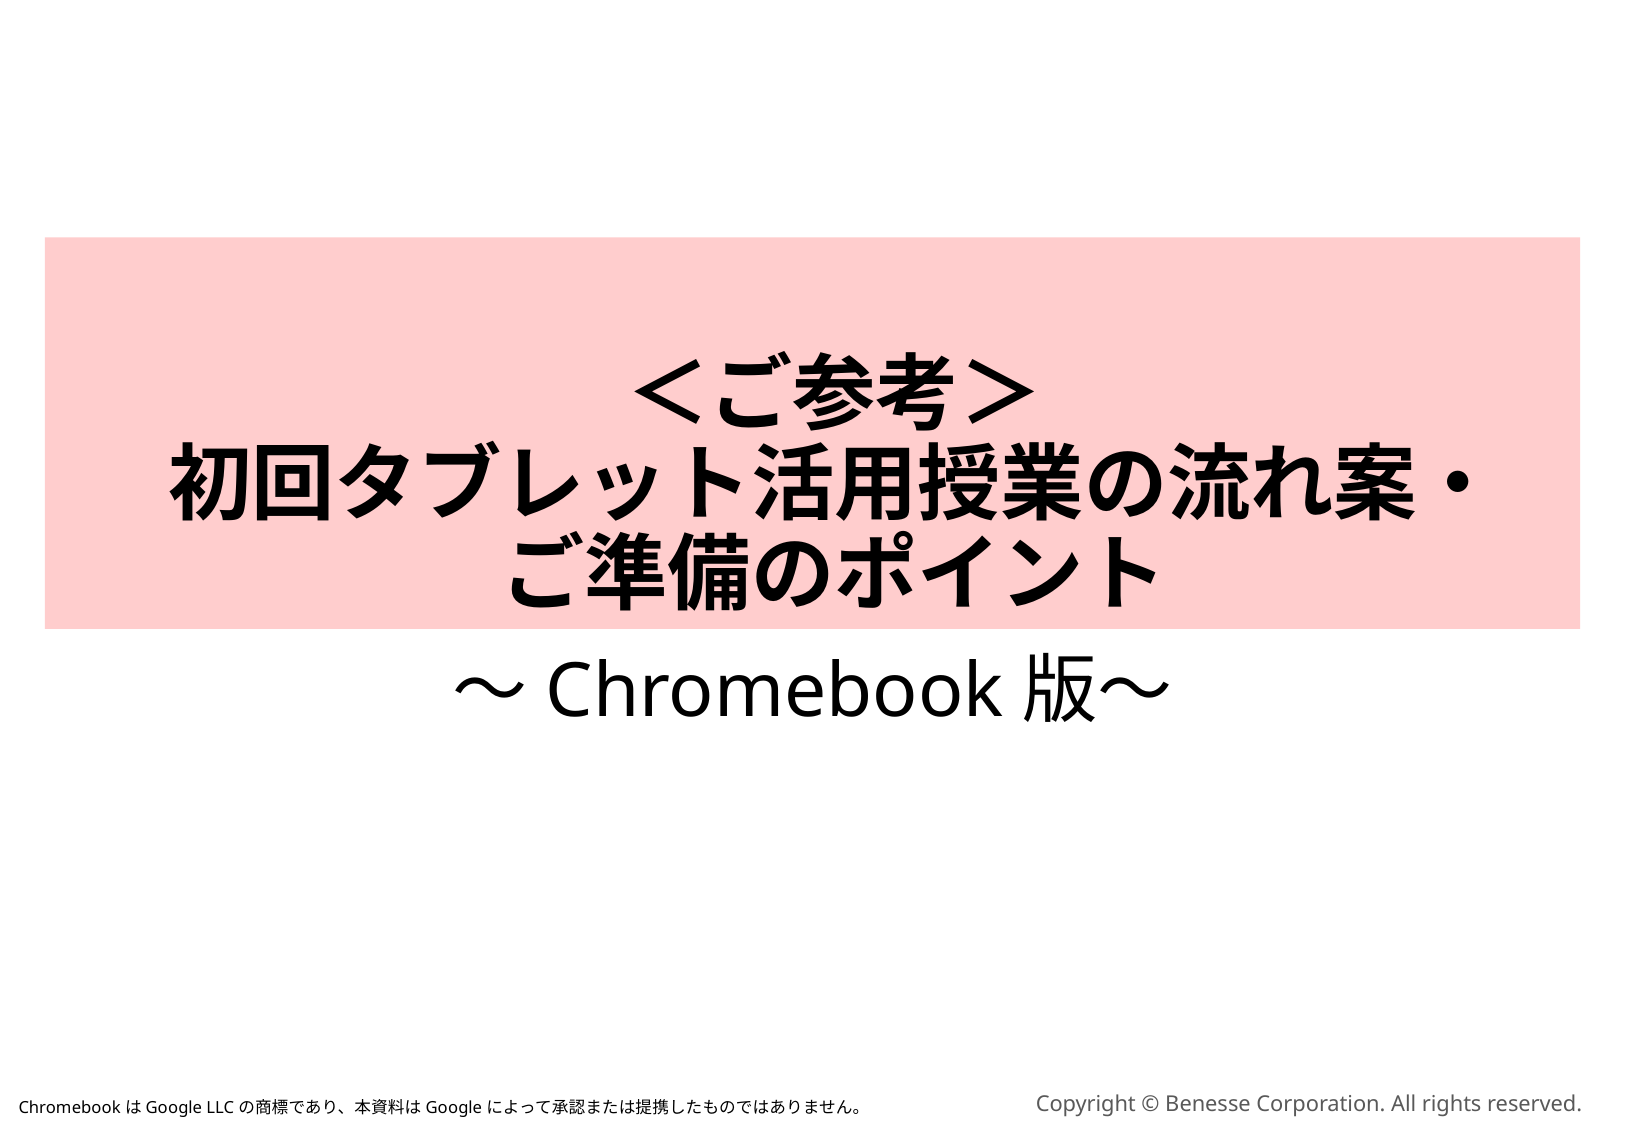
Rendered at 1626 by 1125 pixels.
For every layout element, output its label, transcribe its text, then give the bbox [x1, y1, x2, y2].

text_box ChromebookはGoogle LLCの商標であり、本資料はGoogleによって承認または提携したものではありません。​ [3, 1089, 885, 1125]
subtitle ～Chromebook版～ [44, 644, 1581, 916]
title ＜ご参考＞ 初回タブレット活用授業の流れ案・ ご準備のポイント [44, 237, 1581, 629]
